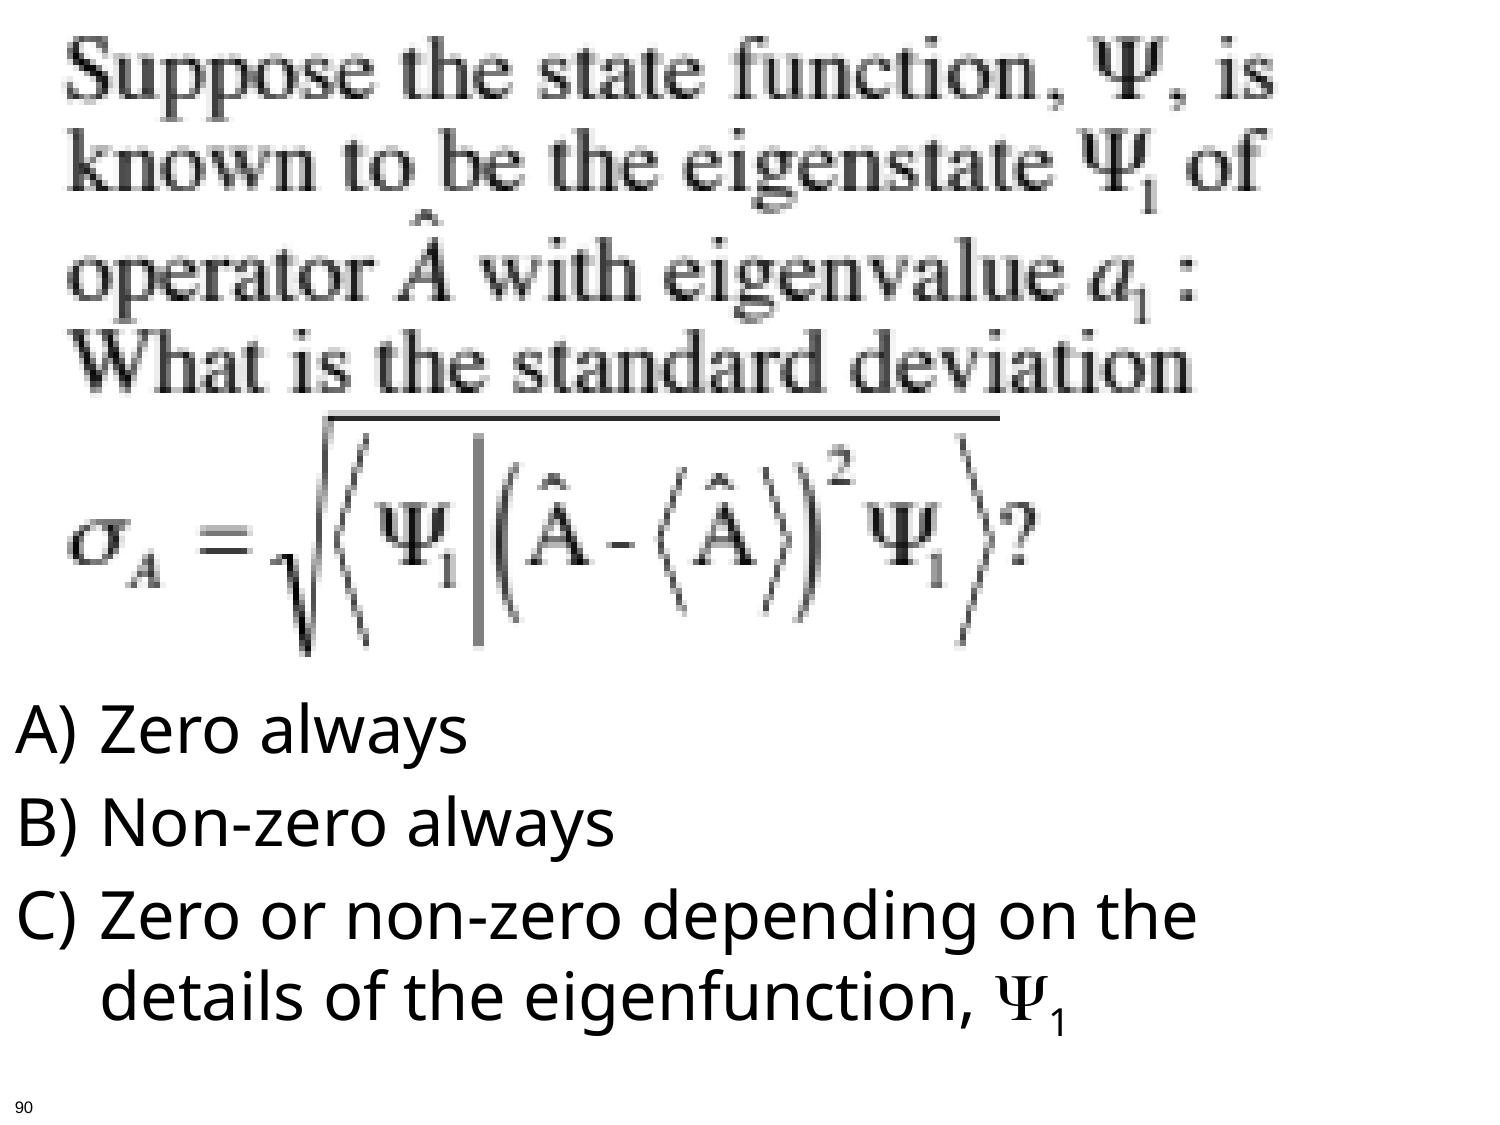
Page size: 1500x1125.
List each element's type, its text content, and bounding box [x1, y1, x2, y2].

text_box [56, 25, 1279, 658]
text_box 90 [0, 1089, 50, 1125]
list Zero always Non-zero always Zero or non-zero depending on the details of the eigenfunction, Y1 [0, 679, 1388, 1091]
